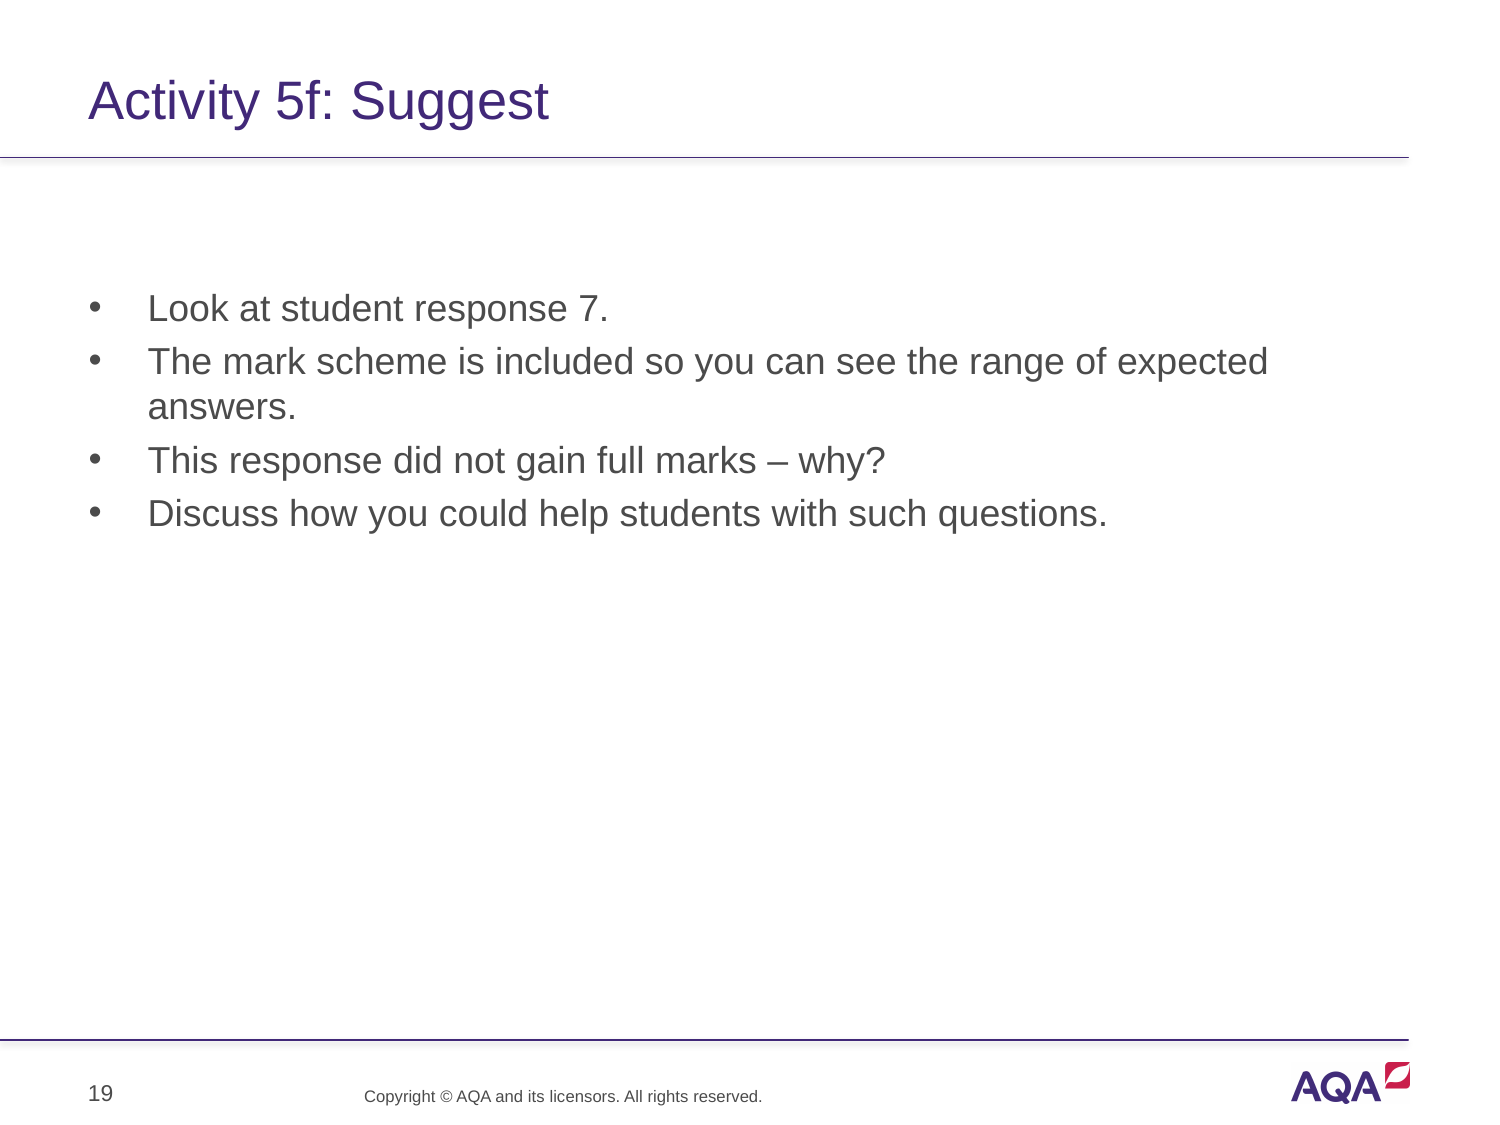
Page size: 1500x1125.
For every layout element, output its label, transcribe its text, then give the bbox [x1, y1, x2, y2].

slide_number 19 [72, 1062, 188, 1123]
footer Copyright © AQA and its licensors. All rights reserved. [324, 1084, 764, 1124]
list Look at student response 7. The mark scheme is included so you can see the range of expected answers. This response did not gain full marks – why? Discuss how you could help students with such questions. [88, 284, 1409, 1007]
picture [1291, 1062, 1410, 1104]
title Activity 5f: Suggest [88, 72, 1409, 144]
